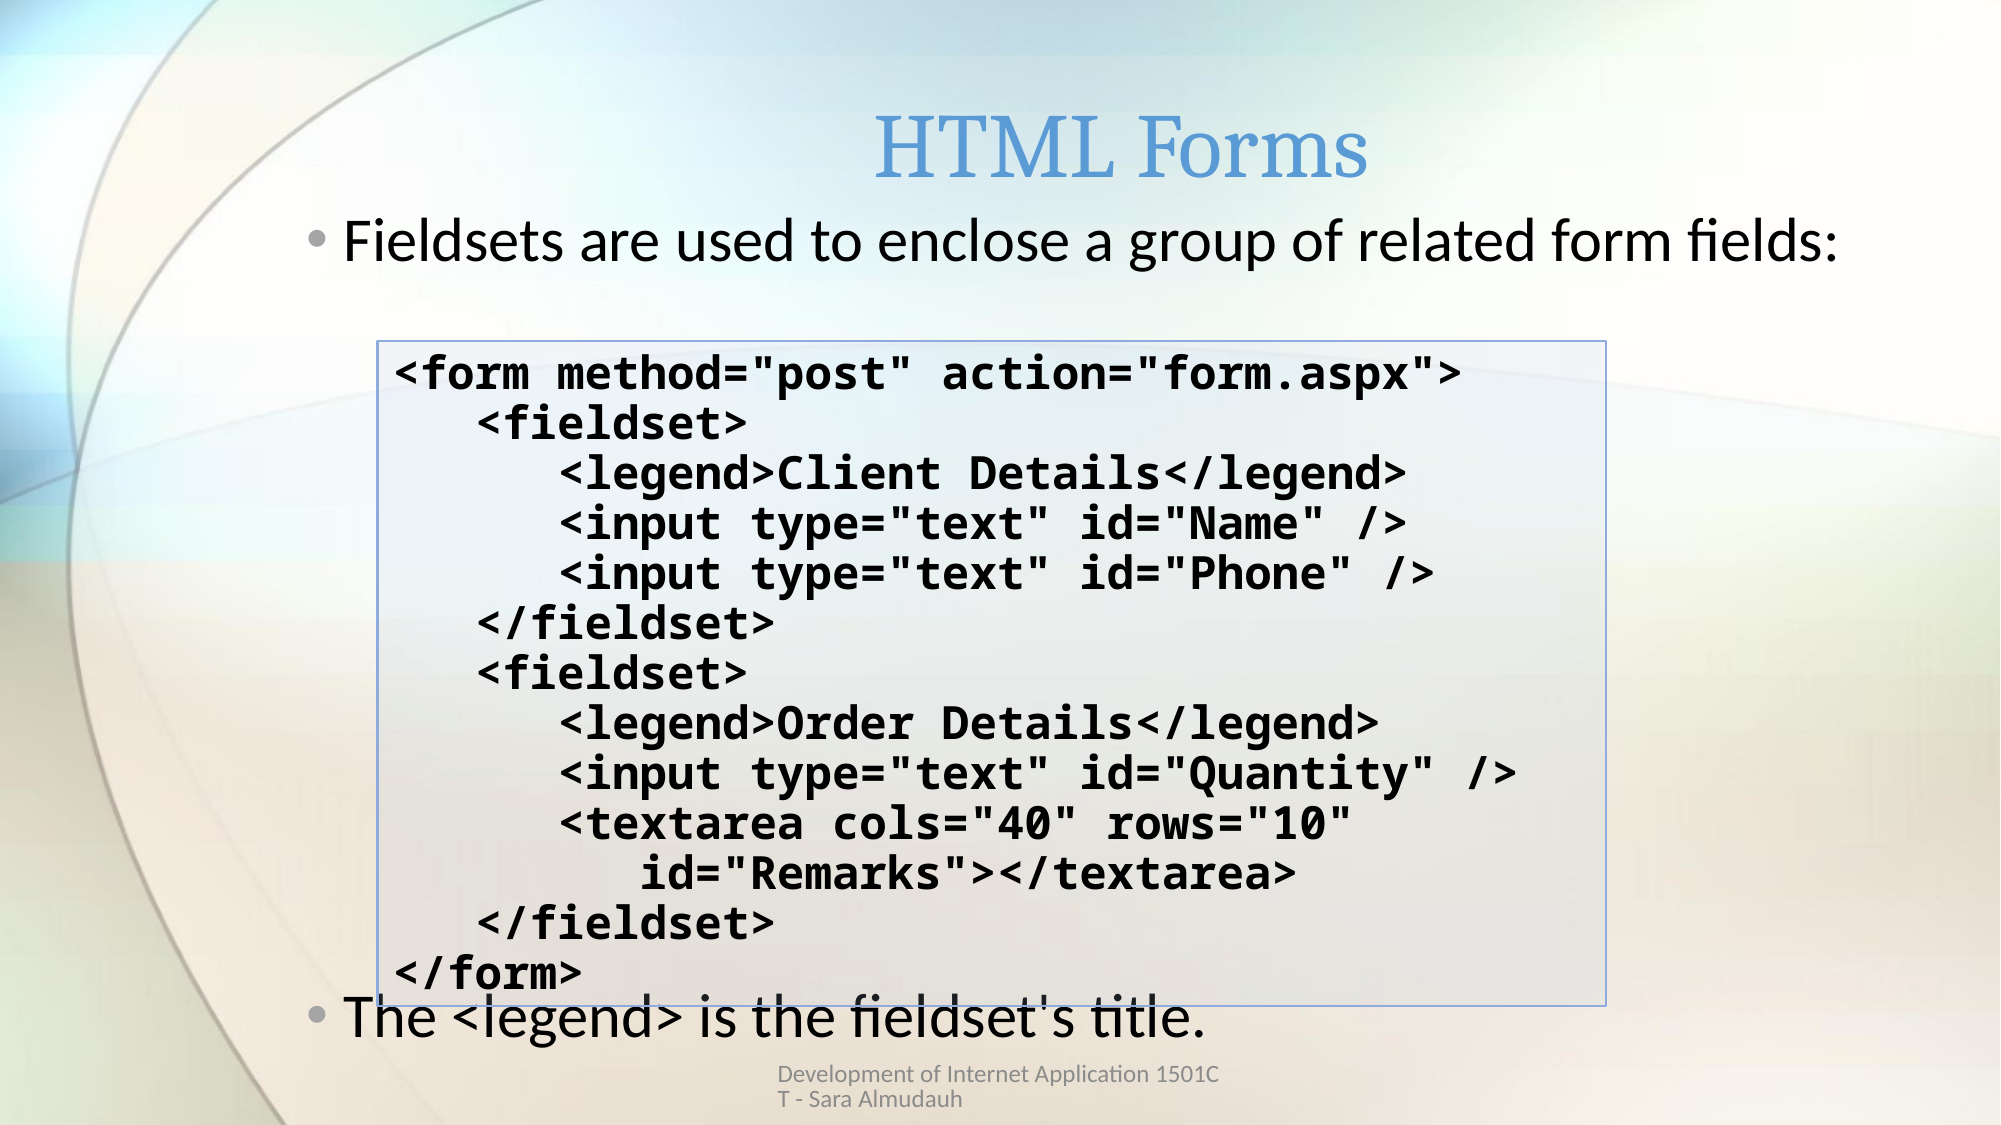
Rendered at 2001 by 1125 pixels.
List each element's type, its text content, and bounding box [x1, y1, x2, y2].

list Fieldsets are used to enclose a group of related form fields: The <legend> is the fieldset's title. [291, 200, 1863, 1125]
title HTML Forms [381, 59, 1863, 200]
picture [0, 0, 2001, 1125]
text_box <form method="post" action="form.aspx"> <fieldset> <legend>Client Details</legend> <input type="text" id="Name" /> <input type="text" id="Phone" /> </fieldset> <fieldset> <legend>Order Details</legend> <input type="text" id="Quantity" /> <textarea cols="40" rows="10" id="Remarks"></textarea> </fieldset> </form> [377, 340, 1606, 1006]
